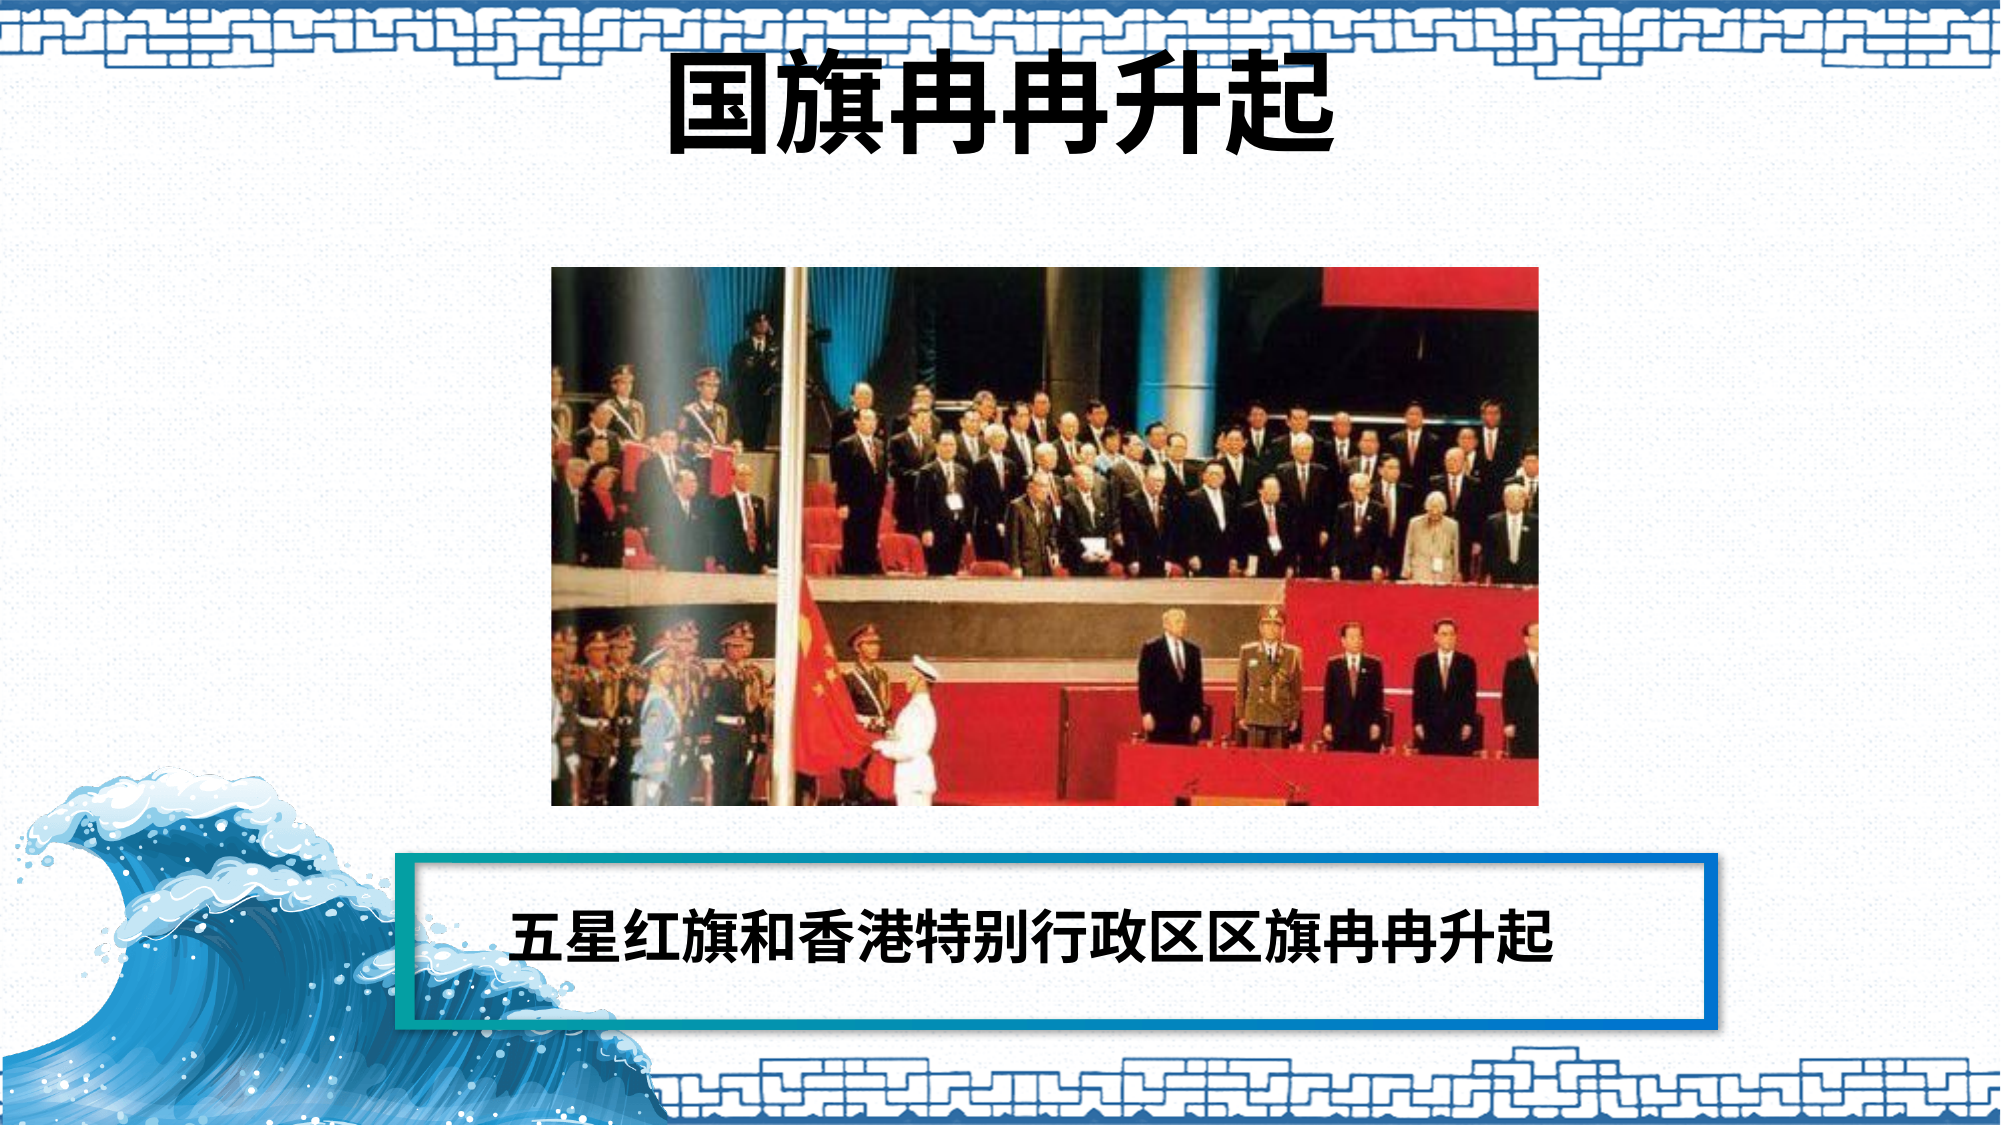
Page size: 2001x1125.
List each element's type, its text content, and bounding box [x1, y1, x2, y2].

title 国旗冉冉升起 [282, 0, 1718, 218]
picture [0, 0, 2001, 1125]
text_box 五星红旗和香港特别行政区区旗冉冉升起 [491, 893, 1697, 978]
text_box [394, 852, 1718, 1030]
